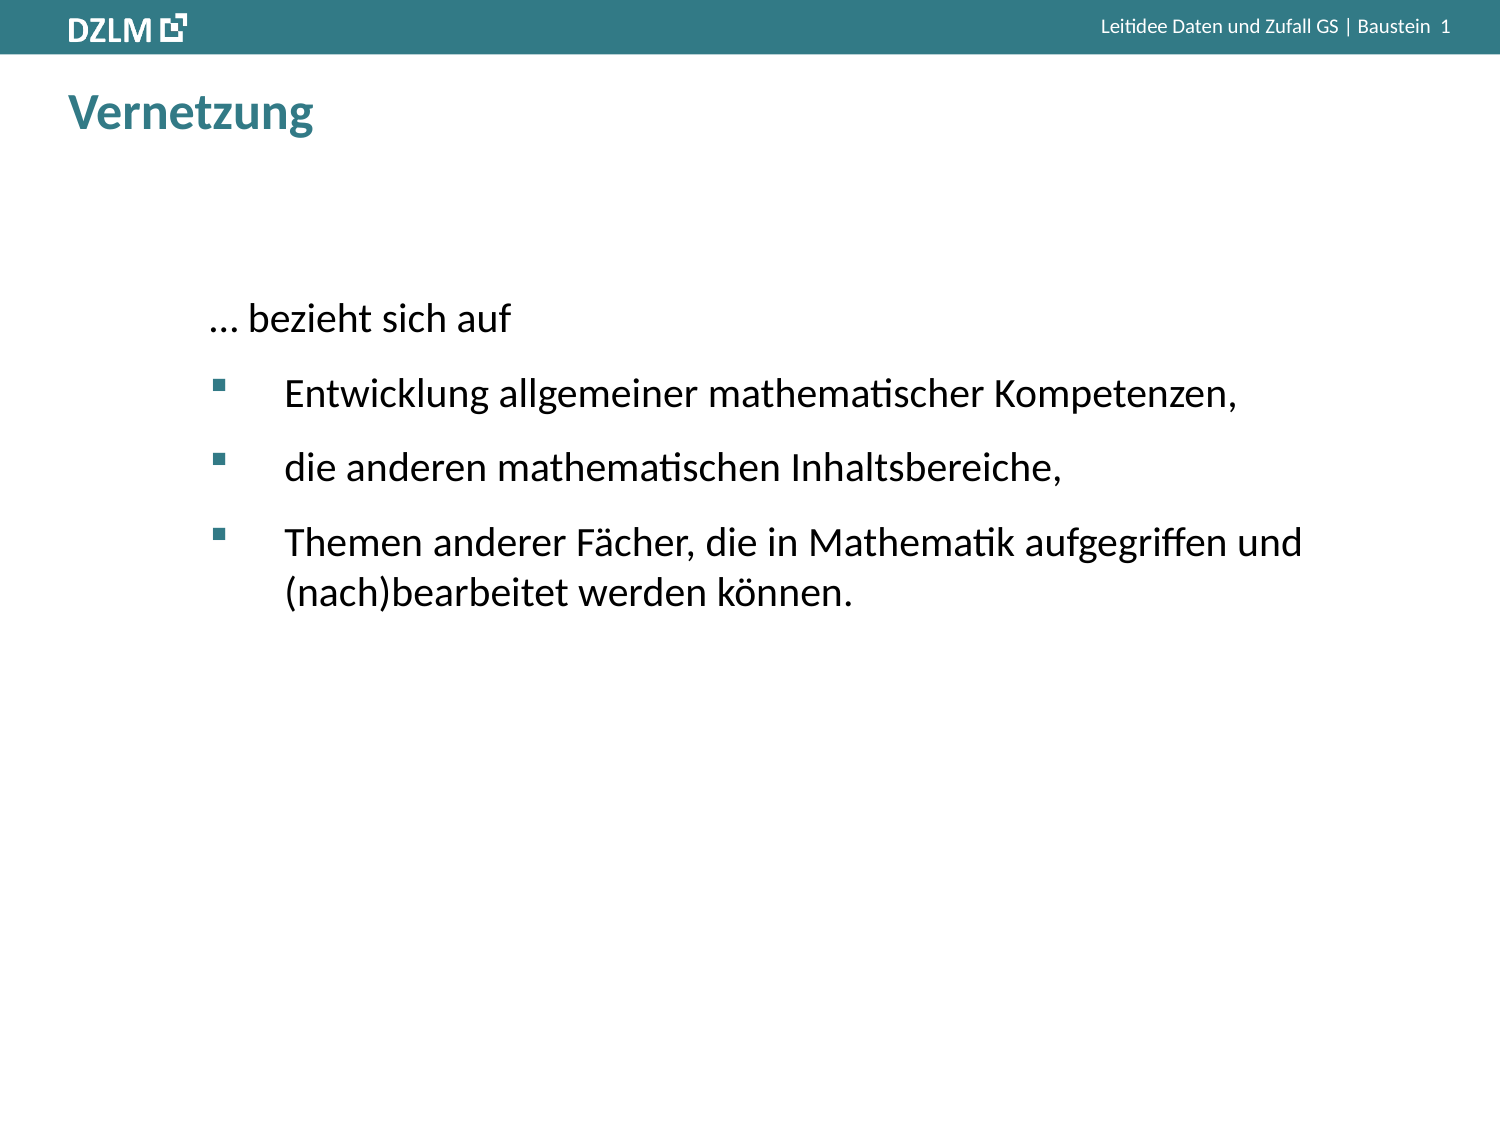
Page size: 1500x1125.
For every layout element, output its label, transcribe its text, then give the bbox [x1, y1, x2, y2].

title Vernetzung [53, 68, 1436, 149]
list … bezieht sich auf Entwicklung allgemeiner mathematischer Kompetenzen, die anderen mathematischen Inhaltsbereiche, Themen anderer Fächer, die in Mathematik aufgegriffen und (nach)bearbeitet werden können. [194, 290, 1371, 811]
